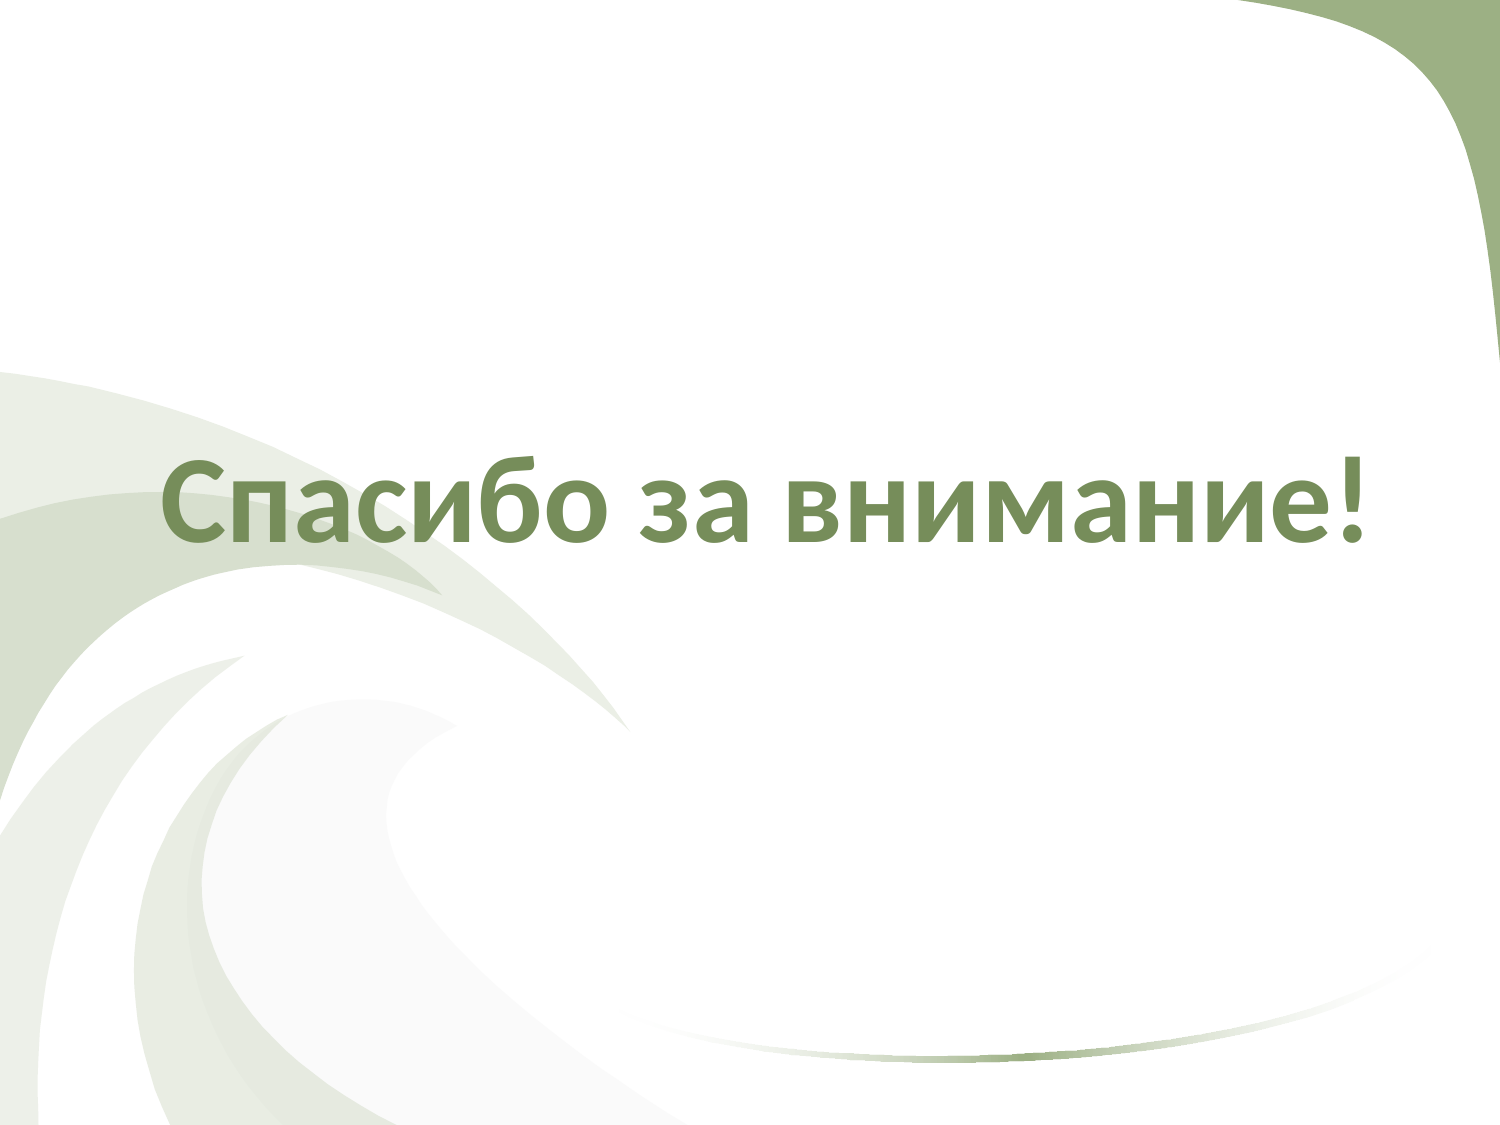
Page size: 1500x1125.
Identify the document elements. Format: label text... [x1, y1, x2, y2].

title Спасибо за внимание! [88, 408, 1447, 576]
